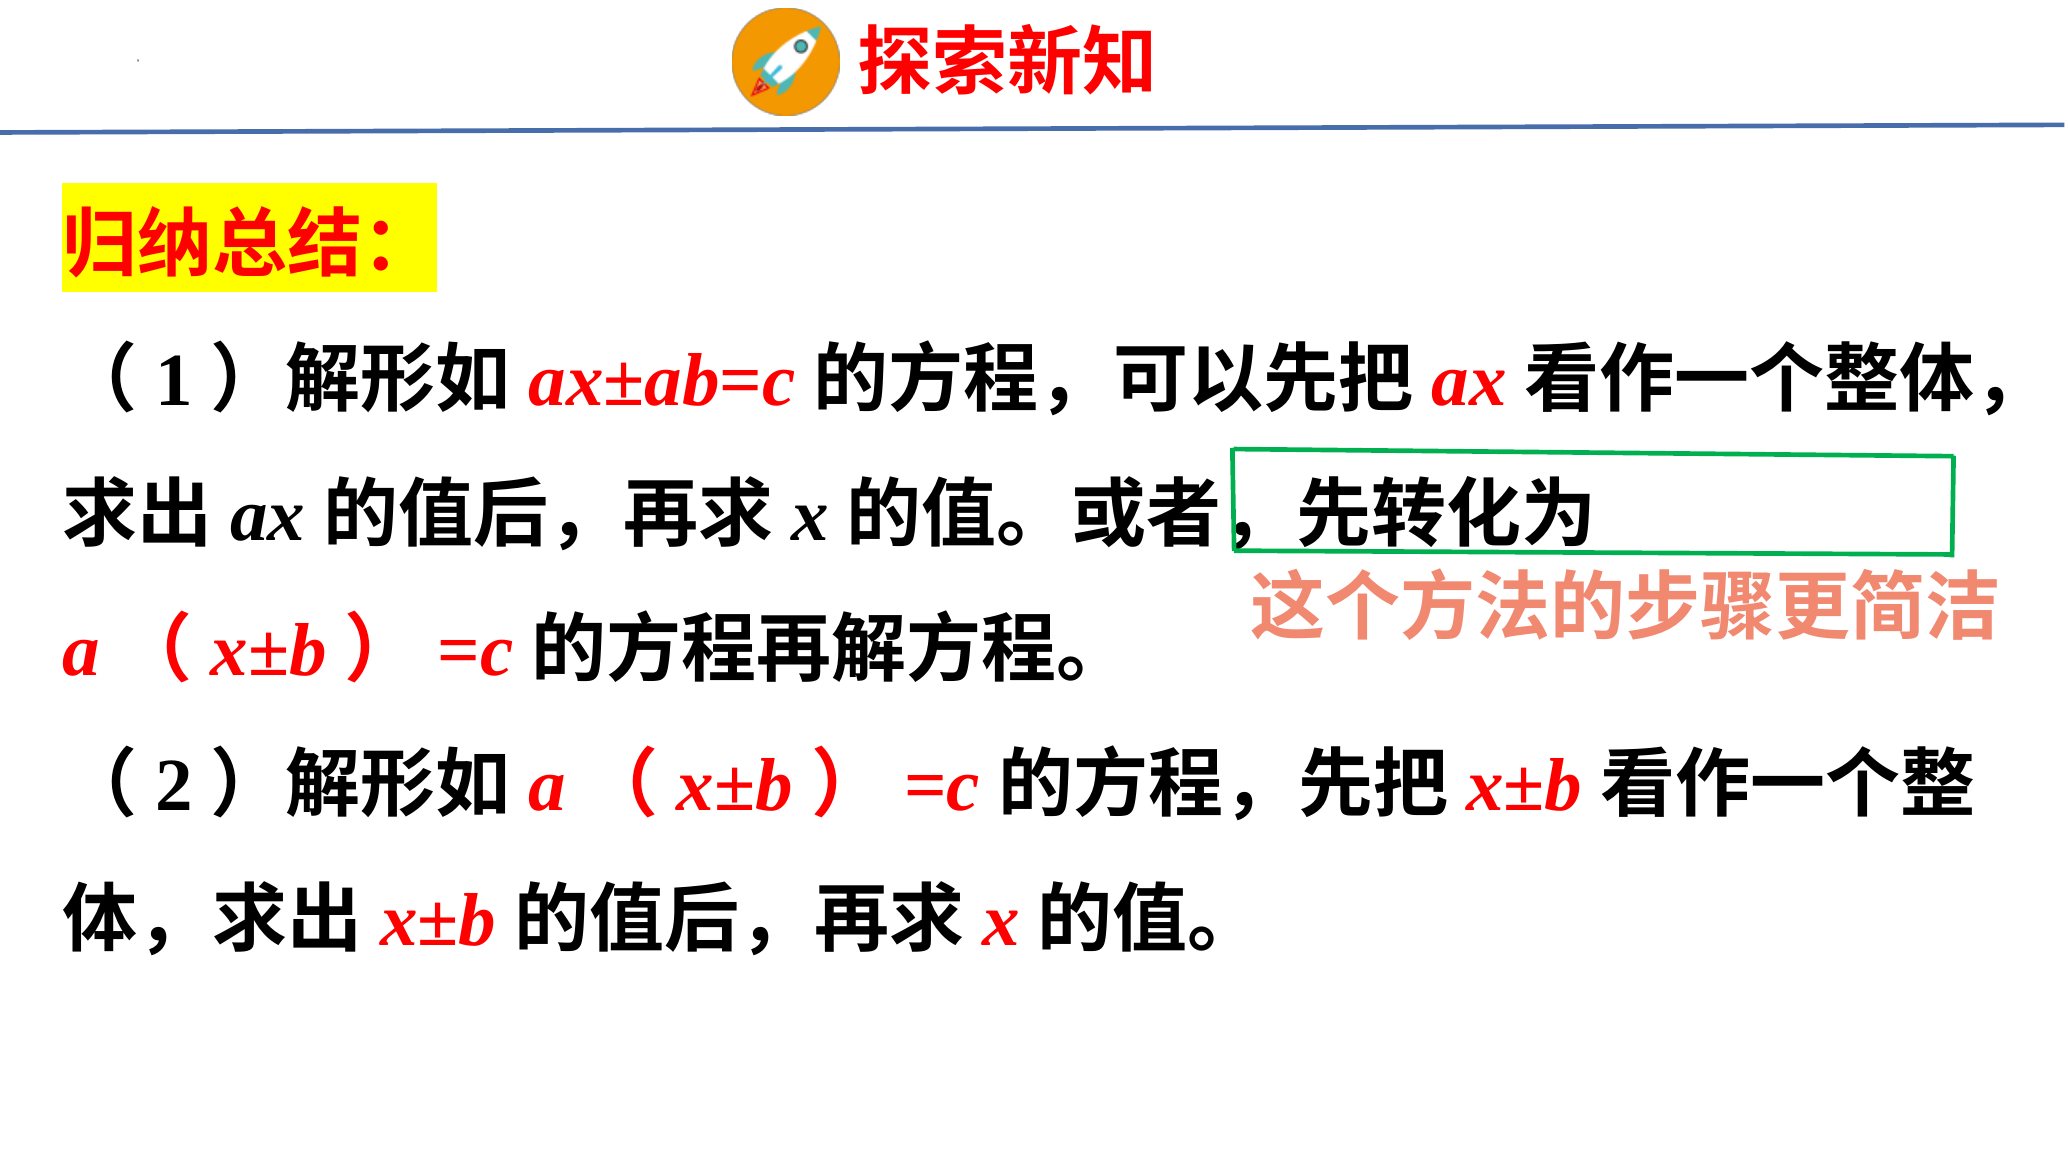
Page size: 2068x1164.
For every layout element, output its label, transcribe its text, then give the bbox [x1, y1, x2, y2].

text_box 归纳总结： （1）解形如ax±ab=c的方程，可以先把ax看作一个整体，求出ax的值后，再求x的值。或者，先转化为a（x±b）=c的方程再解方程。 （2）解形如a（x±b）=c的方程，先把x±b看作一个整体，求出x±b的值后，再求x的值。 [47, 187, 2065, 1164]
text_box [1235, 448, 1954, 457]
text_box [0, 124, 2065, 133]
picture [732, 8, 840, 116]
text_box 这个方法的步骤更简洁 [1235, 550, 2016, 656]
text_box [1233, 550, 1951, 555]
text_box 探索新知 [842, 6, 1173, 111]
